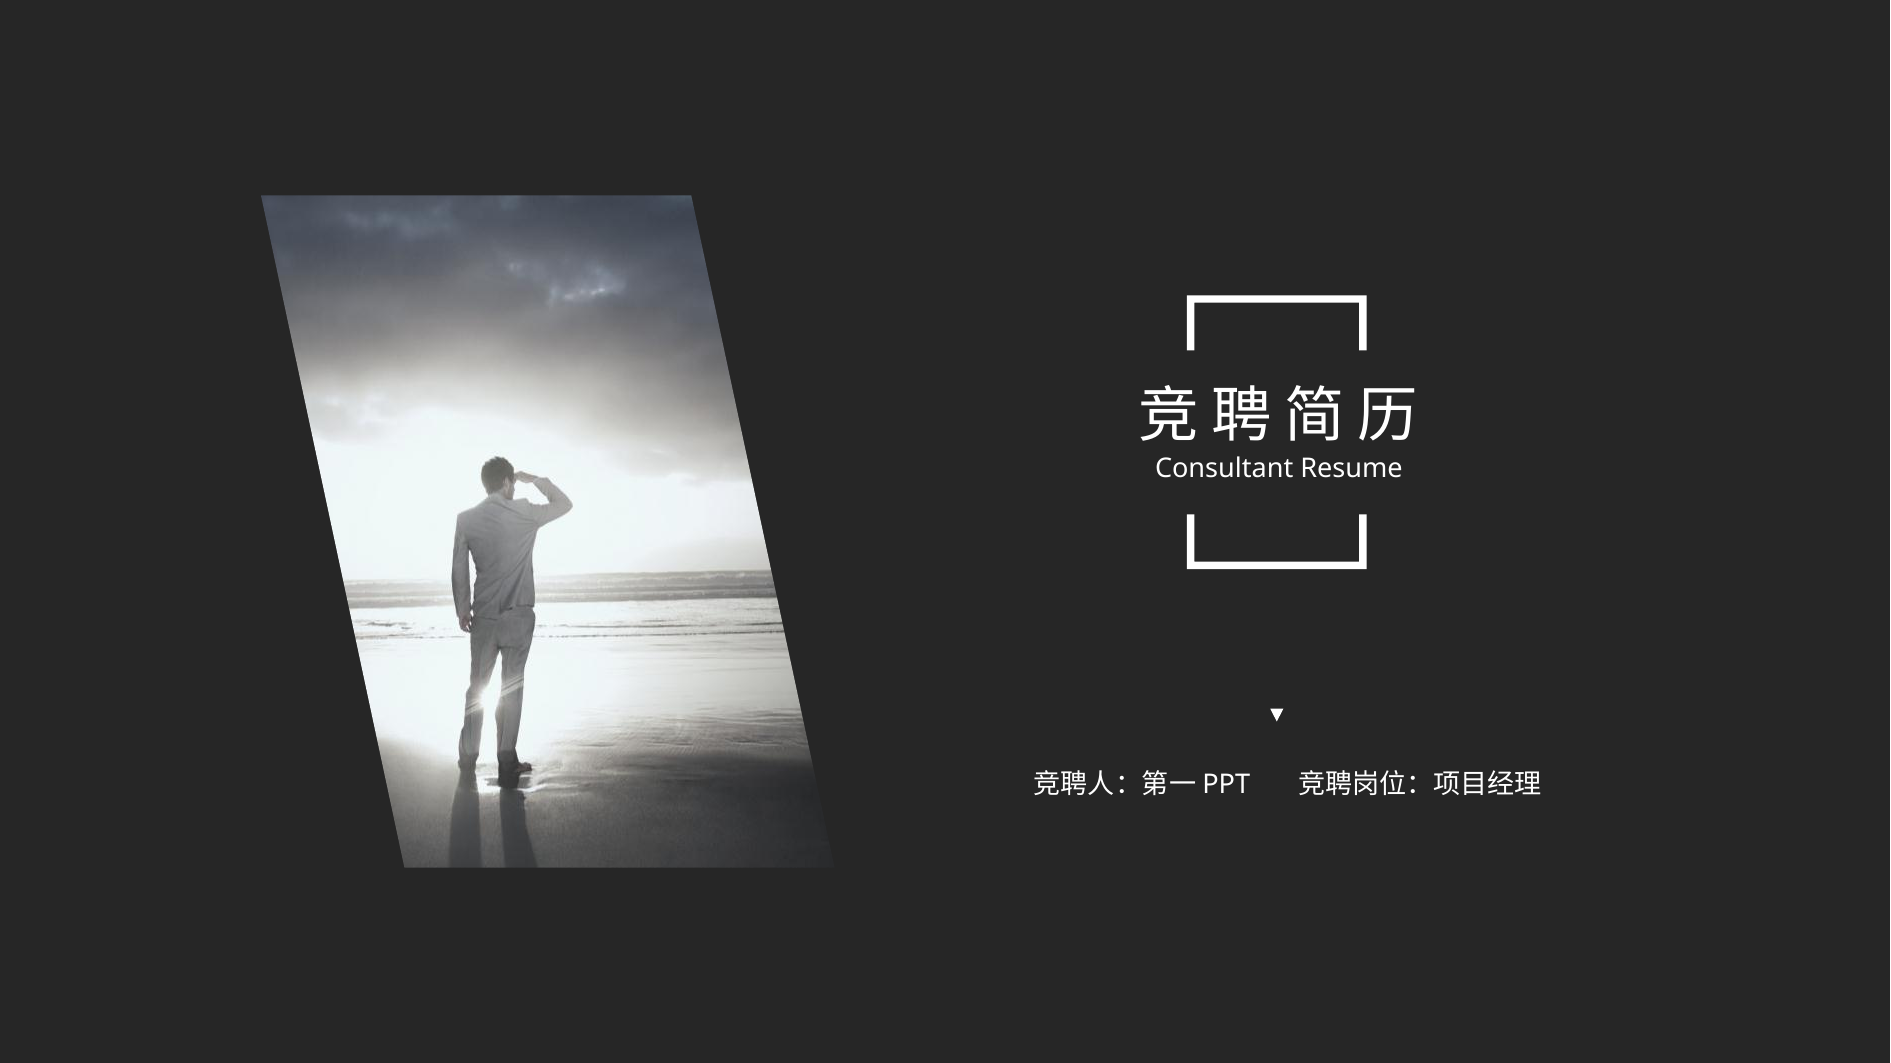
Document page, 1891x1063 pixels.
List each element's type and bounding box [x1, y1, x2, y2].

text_box [258, 193, 837, 870]
text_box [1186, 295, 1367, 351]
text_box [1186, 514, 1367, 570]
text_box [1131, 375, 1427, 485]
text_box [1033, 708, 1543, 801]
